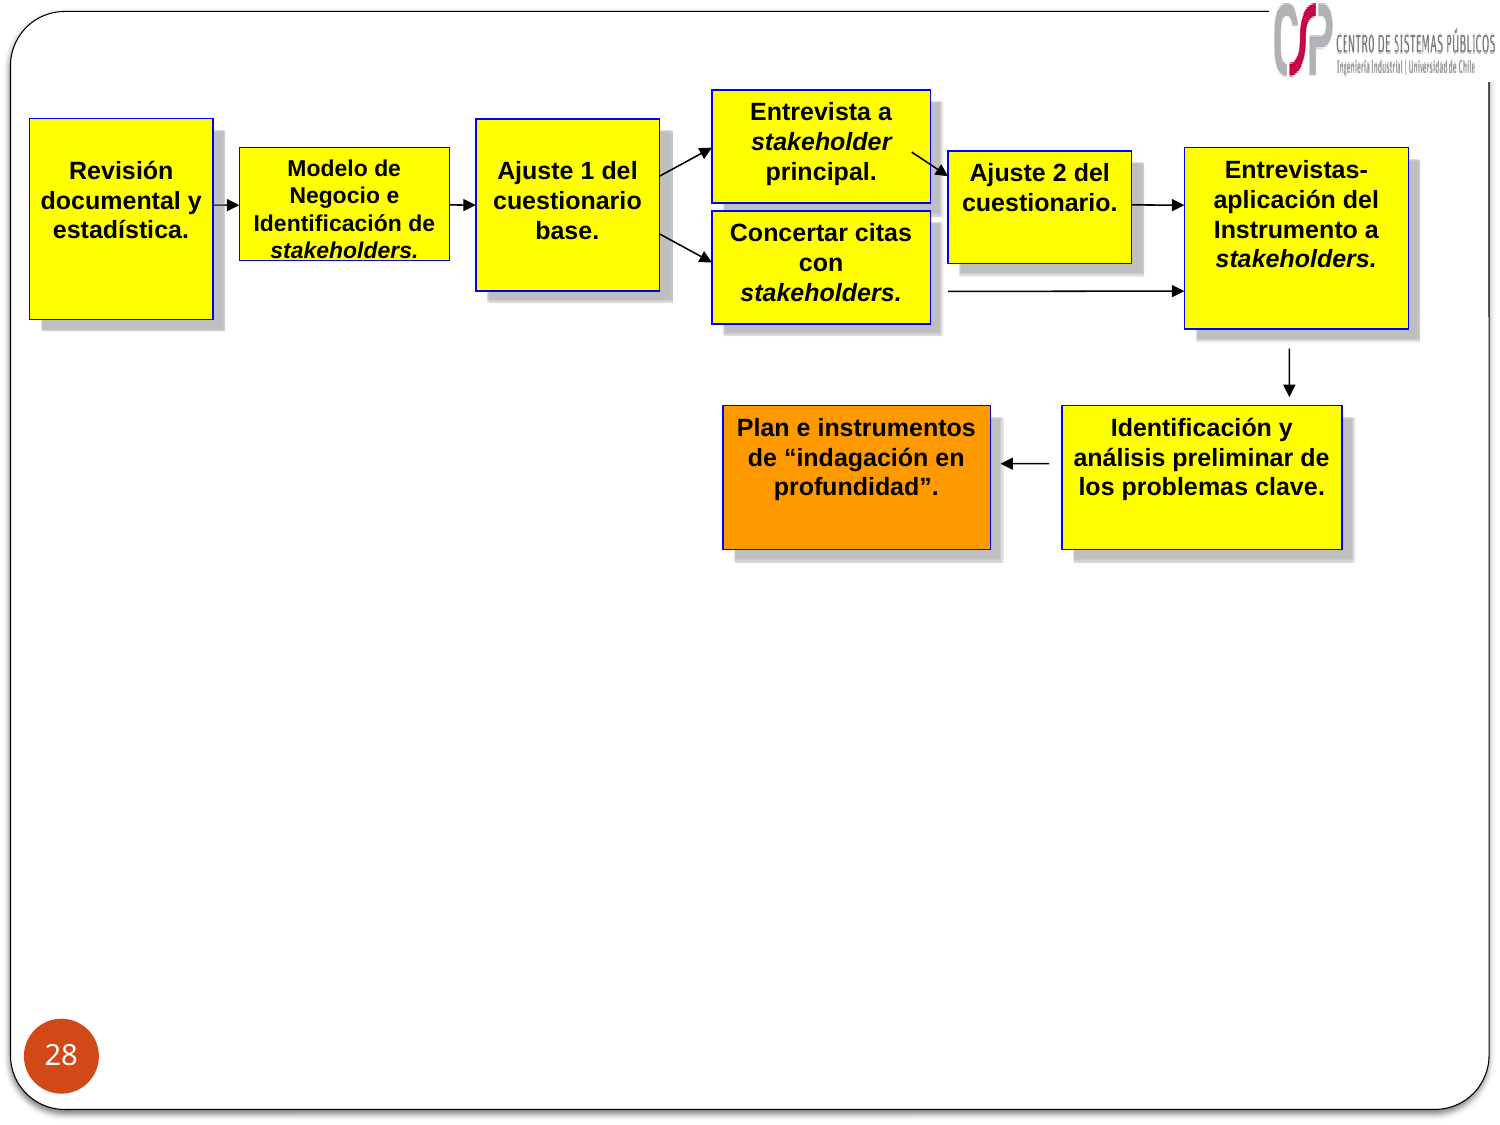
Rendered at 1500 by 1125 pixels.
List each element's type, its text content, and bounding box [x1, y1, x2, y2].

text_box [911, 151, 949, 177]
text_box [1000, 457, 1050, 470]
picture [1269, 0, 1500, 82]
text_box [948, 284, 1185, 298]
text_box Ajuste 2 del cuestionario. [948, 150, 1132, 264]
text_box Entrevista a stakeholder principal. [711, 90, 931, 204]
text_box Entrevistas-aplicación del Instrumento a stakeholders. [1184, 147, 1409, 329]
text_box [1131, 198, 1185, 212]
text_box [226, 198, 240, 212]
text_box [659, 233, 712, 263]
text_box [449, 198, 476, 212]
text_box Plan e instrumentos de “indagación en profundidad”. [722, 405, 991, 550]
text_box [1283, 348, 1296, 398]
text_box Modelo de Negocio e Identificación de stakeholders. [239, 147, 450, 261]
text_box Revisión documental y estadística. [29, 118, 214, 320]
text_box Identificación y análisis preliminar de los problemas clave. [1062, 405, 1342, 550]
text_box Ajuste 1 del cuestionario base. [475, 118, 660, 292]
text_box Concertar citas con stakeholders. [711, 210, 931, 324]
text_box [659, 147, 712, 177]
slide_number 28 [23, 1018, 99, 1094]
